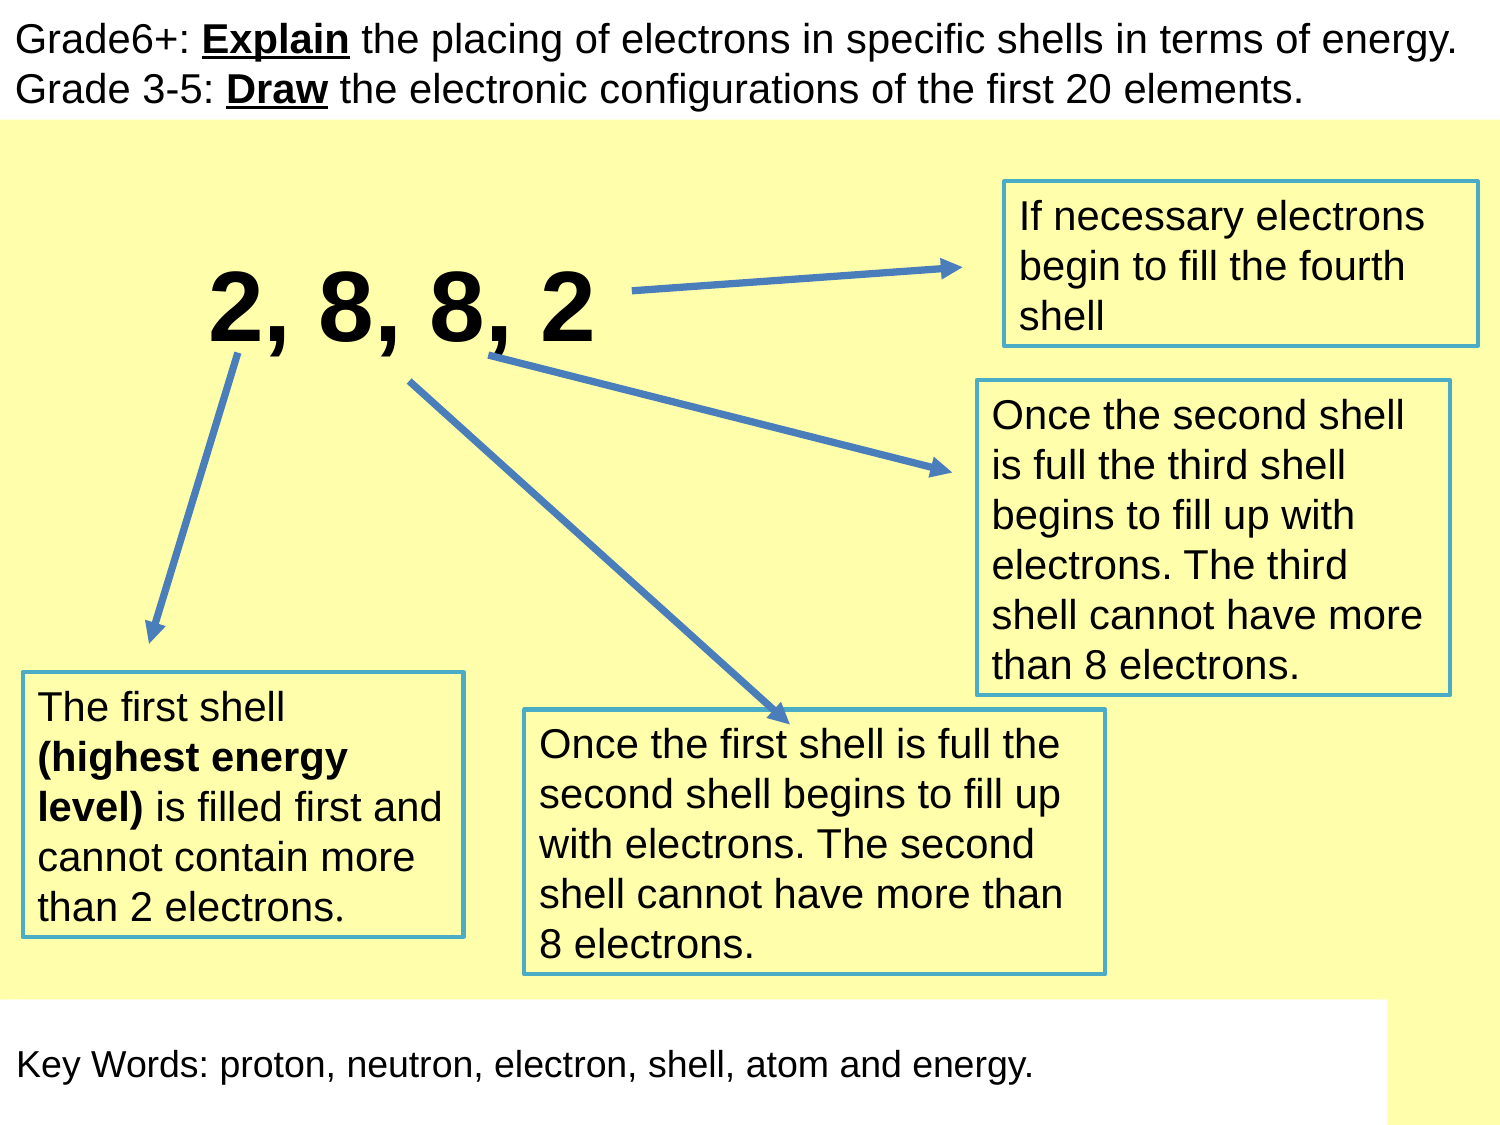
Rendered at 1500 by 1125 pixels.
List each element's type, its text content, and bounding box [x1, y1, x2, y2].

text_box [488, 354, 953, 473]
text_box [148, 352, 239, 644]
text_box 2, 8, 8, 2 [0, 234, 1106, 422]
text_box The first shell (highest energy level) is filled first and cannot contain more than 2 electrons. [21, 670, 466, 939]
text_box Once the first shell is full the second shell begins to fill up with electrons. The second shell cannot have more than 8 electrons. [522, 707, 1107, 976]
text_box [631, 266, 963, 291]
text_box Grade6+: Explain the placing of electrons in specific shells in terms of energy. Grade 3-5: Draw the electronic configurations of the first 20 elements. [0, 4, 1500, 120]
text_box If necessary electrons begin to fill the fourth shell [1002, 179, 1480, 348]
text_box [408, 380, 791, 725]
text_box Once the second shell is full the third shell begins to fill up with electrons. The third shell cannot have more than 8 electrons. [975, 378, 1452, 697]
text_box Key Words: proton, neutron, electron, shell, atom and energy. [1, 999, 1388, 1125]
